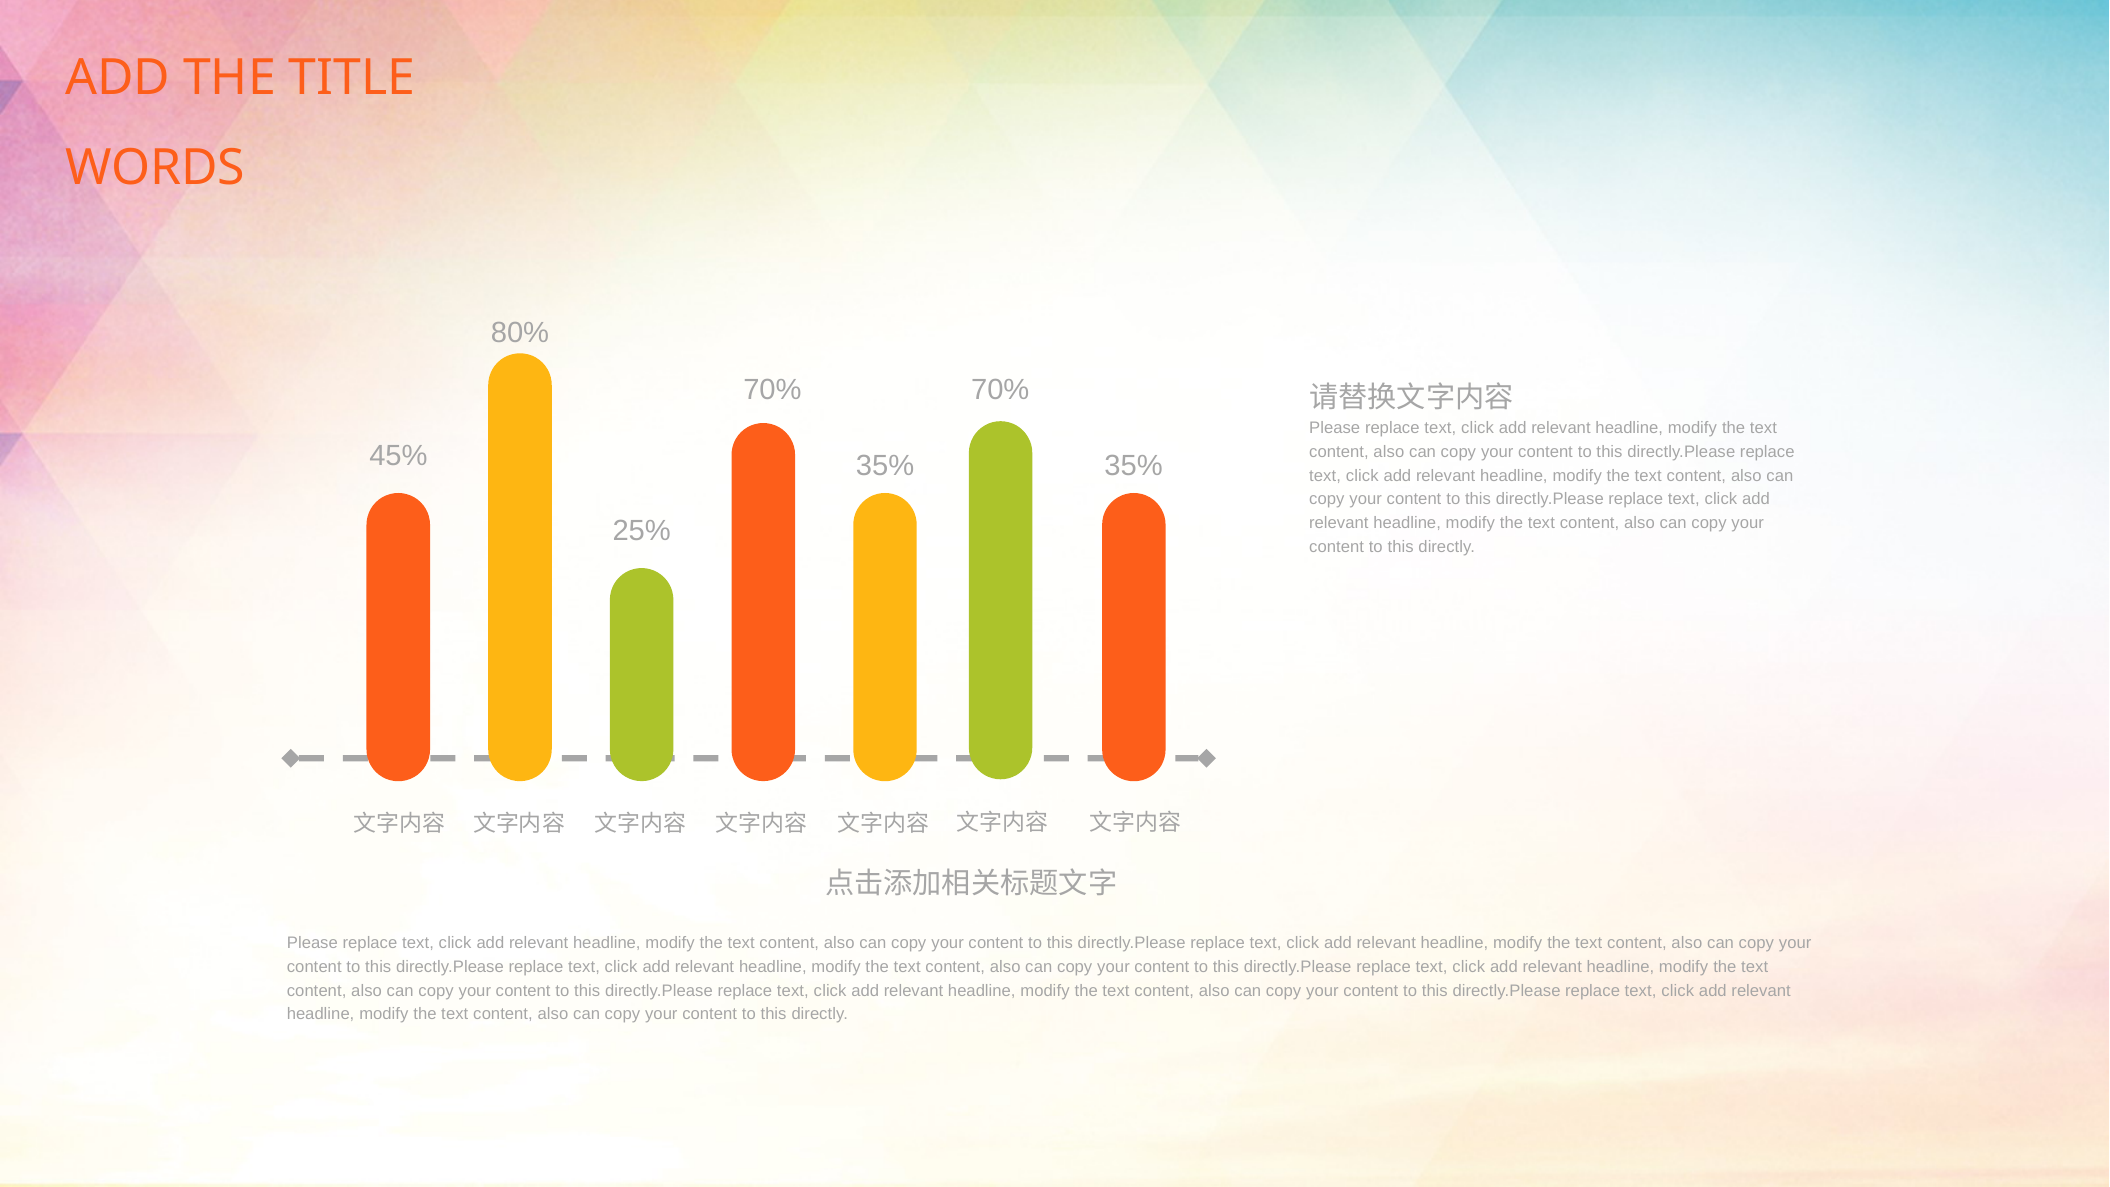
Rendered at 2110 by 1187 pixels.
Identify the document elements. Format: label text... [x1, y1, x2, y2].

text_box 文字内容 [934, 804, 1067, 834]
text_box Please replace text, click add relevant headline, modify the text content, also can copy your content to this directly.Please replace text, click add relevant headline, modify the text content, also can copy your content to this directly.Please replace text, click add relevant headline, modify the text content, also can copy your content to this directly.Please replace text, click add relevant headline, modify the text content, also can copy your content to this directly.Please replace text, click add relevant headline, modify the text content, also can copy your content to this directly.Please replace text, click add relevant headline, modify the text content, also can copy your content to this directly. [286, 927, 1823, 1024]
text_box [366, 492, 431, 782]
text_box 45% [361, 423, 436, 477]
picture [0, 0, 2109, 1187]
text_box 点击添加相关标题文字 [825, 856, 1129, 899]
text_box 文字内容 [1067, 804, 1205, 834]
text_box 35% [1096, 433, 1171, 487]
text_box [853, 492, 917, 782]
text_box [284, 752, 303, 765]
text_box [1102, 492, 1166, 782]
text_box [488, 353, 552, 782]
text_box [609, 568, 674, 782]
text_box 80% [483, 300, 557, 355]
text_box 文字内容 [330, 804, 469, 835]
text_box 文字内容 [571, 804, 692, 835]
text_box [731, 423, 796, 782]
text_box 请替换文字内容 [1309, 370, 1550, 413]
text_box [968, 421, 1033, 780]
text_box 70% [963, 357, 1038, 411]
text_box 文字内容 [469, 804, 571, 835]
text_box 文字内容 [815, 804, 953, 835]
text_box 35% [848, 433, 922, 487]
text_box 文字内容 [692, 804, 815, 835]
text_box 70% [735, 358, 810, 412]
text_box 25% [605, 499, 679, 553]
text_box ADD THE TITLE WORDS [50, 7, 583, 202]
text_box [1198, 752, 1213, 765]
text_box Please replace text, click add relevant headline, modify the text content, also can copy your content to this directly.Please replace text, click add relevant headline, modify the text content, also can copy your content to this directly.Please replace text, click add relevant headline, modify the text content, also can copy your content to this directly. [1309, 412, 1822, 557]
